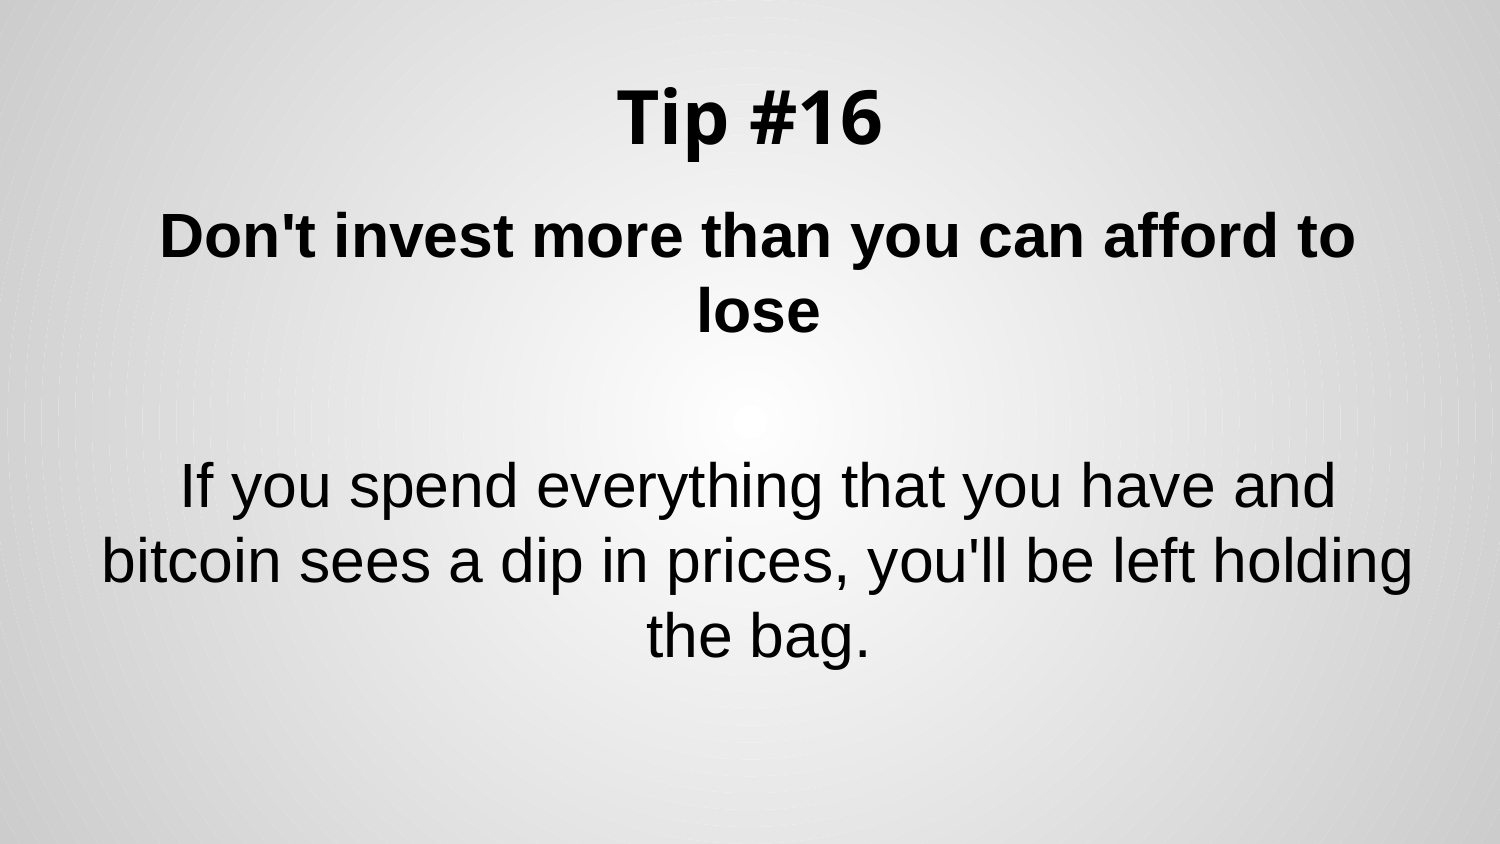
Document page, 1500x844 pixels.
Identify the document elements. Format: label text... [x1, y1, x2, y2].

title Tip #16 [75, 33, 1425, 175]
list Don't invest more than you can afford to lose If you spend everything that you have and bitcoin sees a dip in prices, you'll be left holding the bag. [83, 92, 1434, 769]
